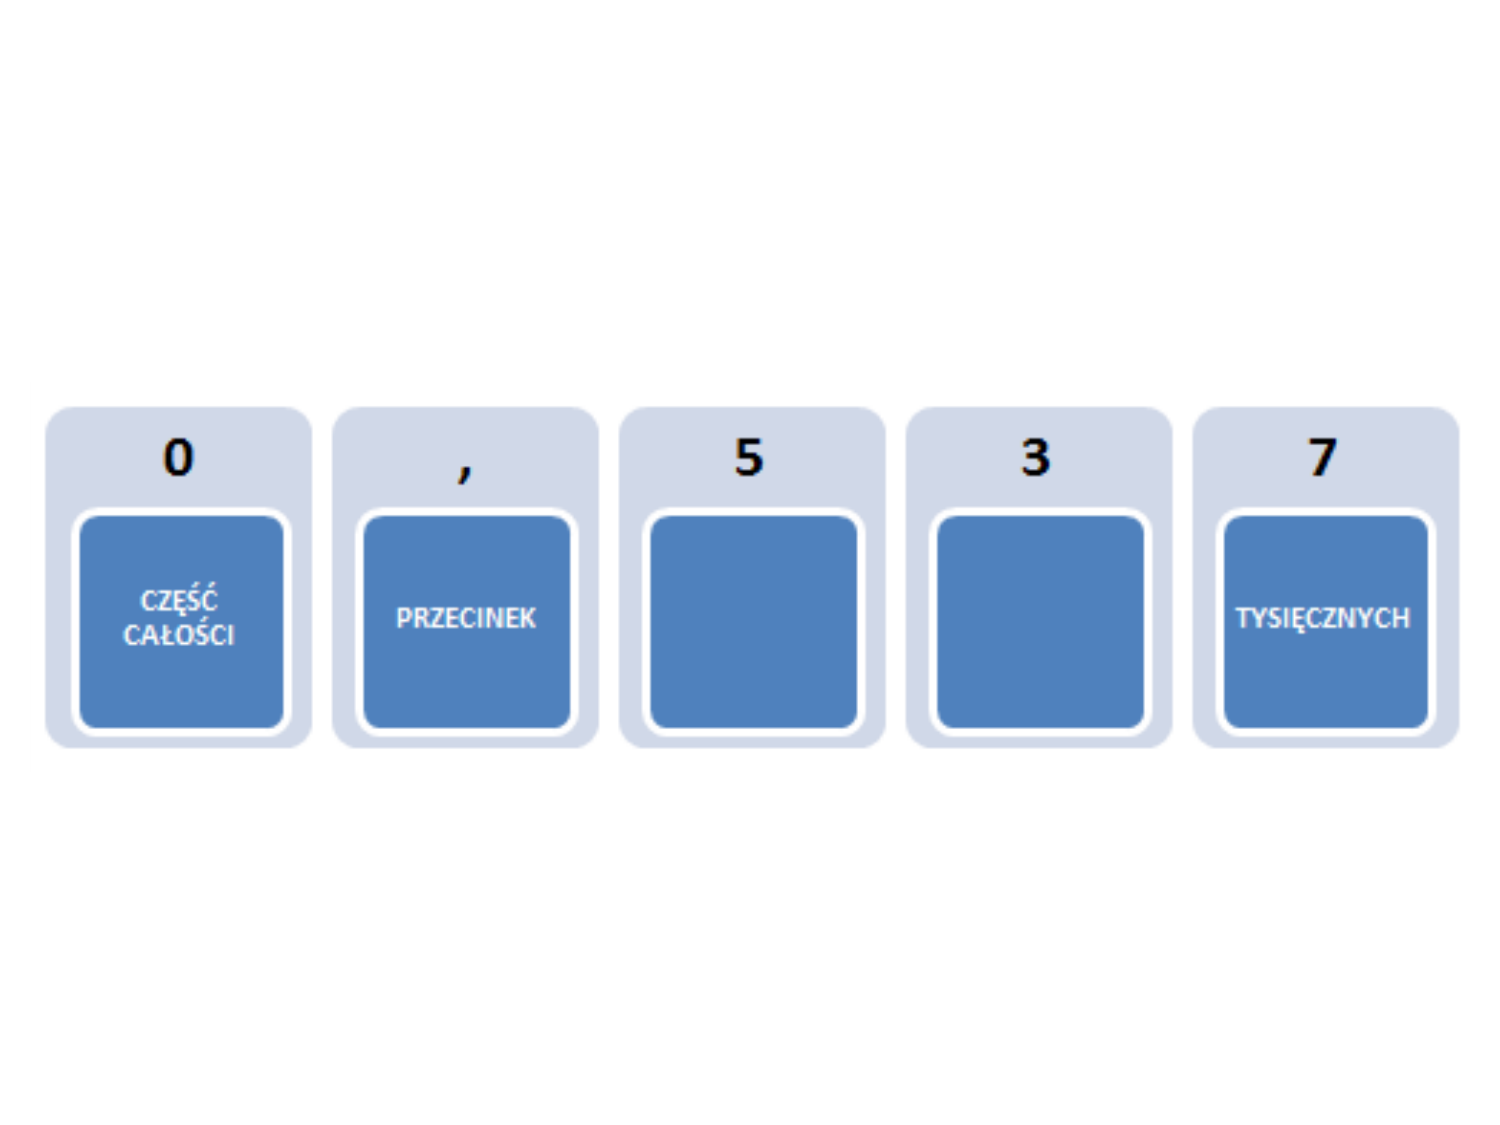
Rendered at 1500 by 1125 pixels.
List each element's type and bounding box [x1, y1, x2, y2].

picture [29, 381, 1489, 773]
